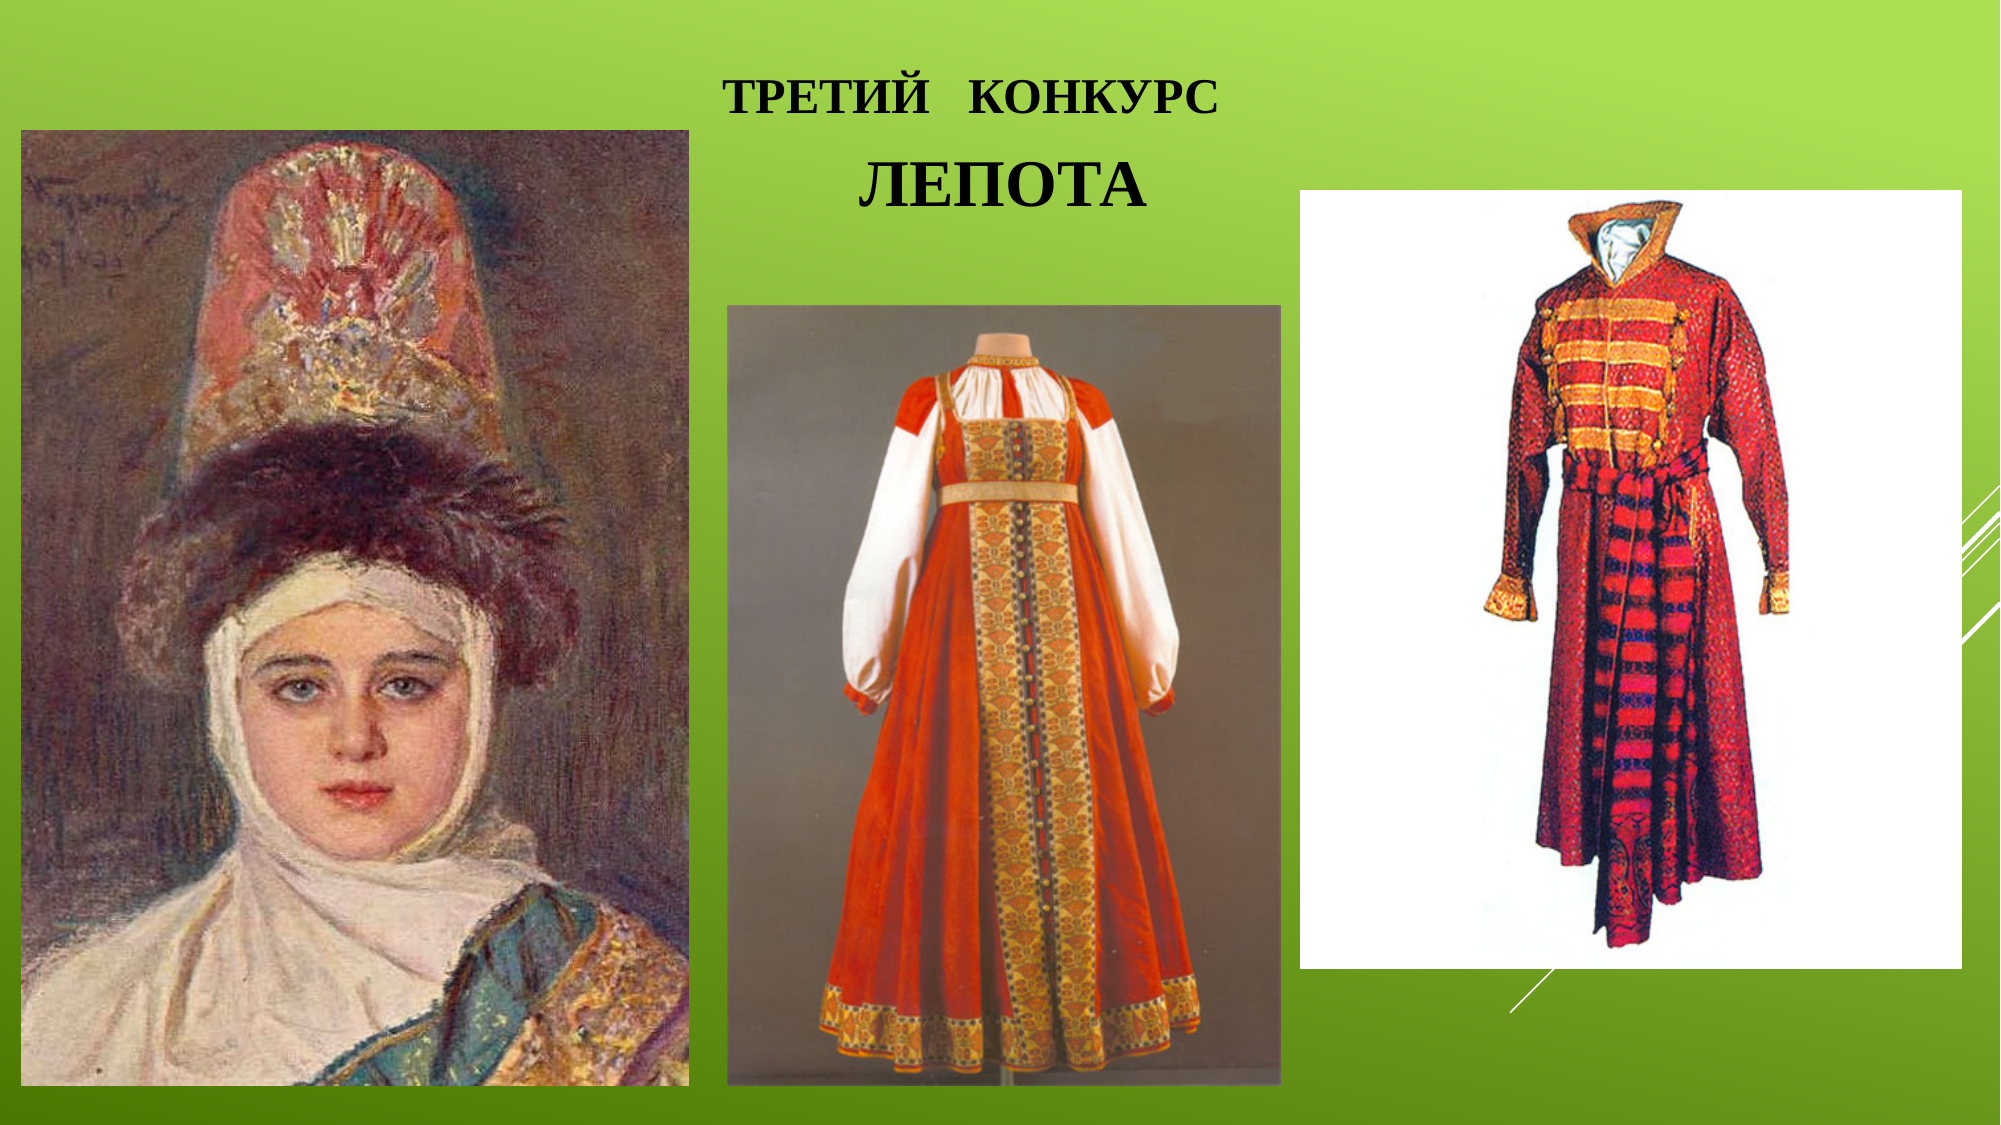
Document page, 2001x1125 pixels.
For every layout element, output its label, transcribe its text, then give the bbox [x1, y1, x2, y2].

picture [1300, 190, 1962, 970]
picture [21, 130, 689, 1086]
text_box ЛЕПОТА [845, 132, 1164, 227]
text_box ТРЕТИЙ КОНКУРС [707, 56, 1244, 132]
picture [727, 305, 1282, 1086]
